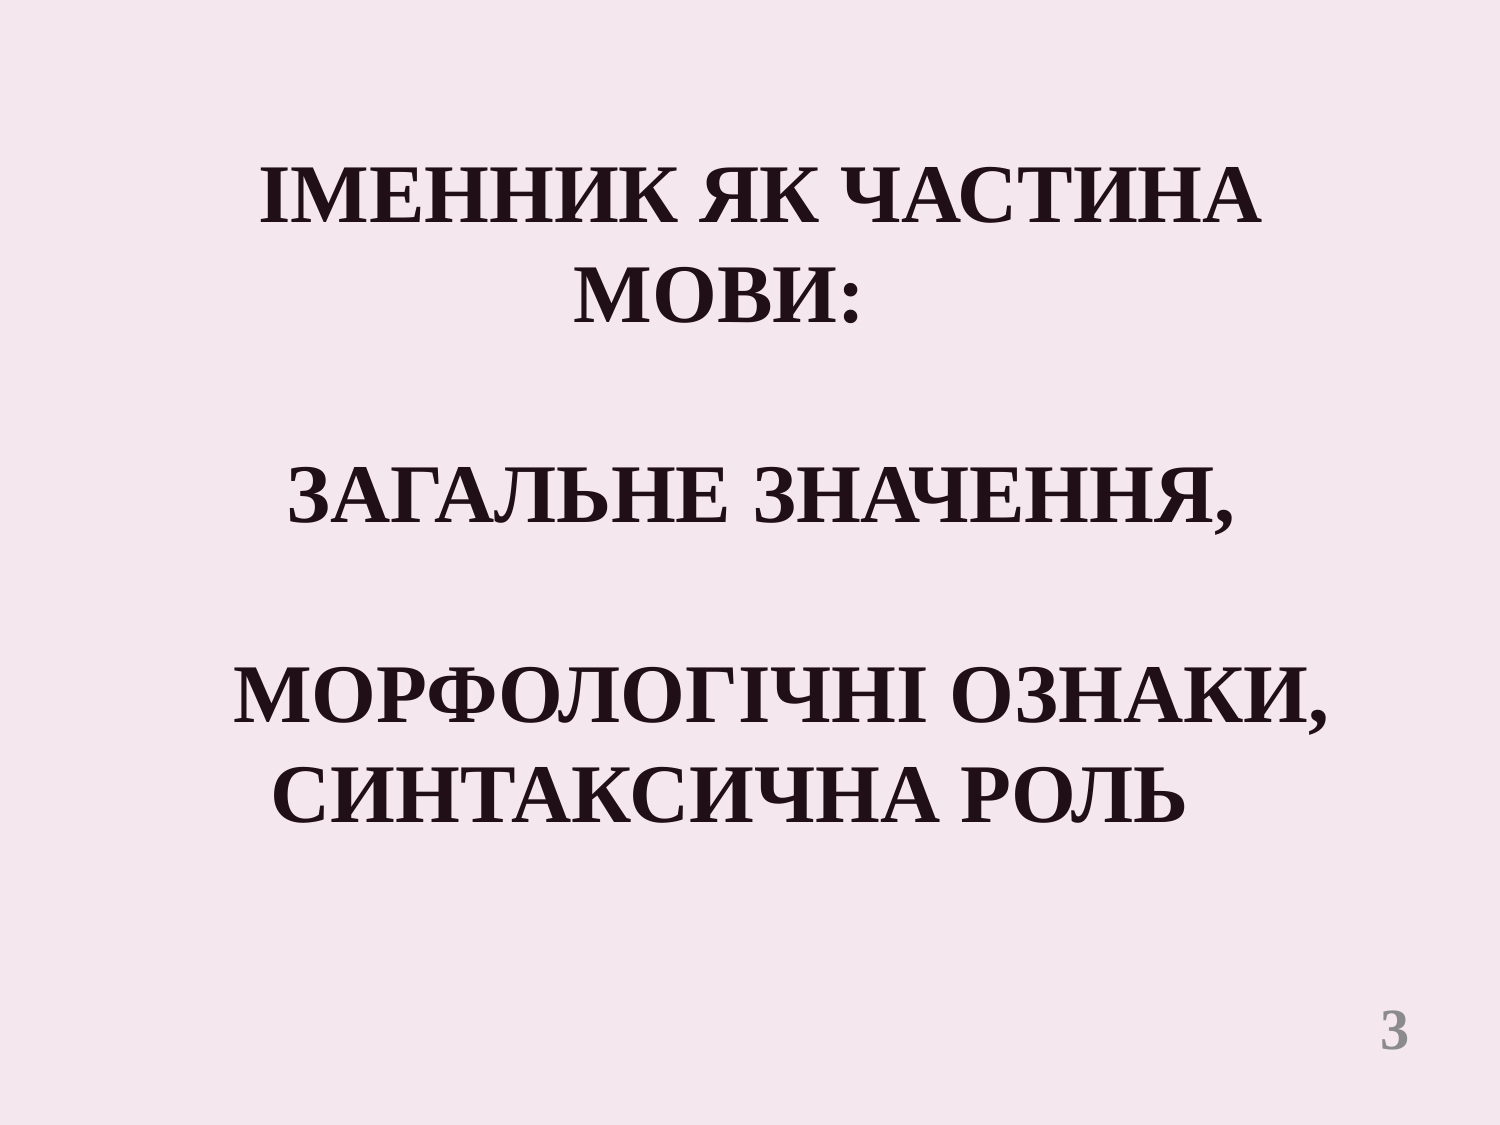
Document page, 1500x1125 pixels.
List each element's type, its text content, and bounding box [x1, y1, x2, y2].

slide_number 3 [1019, 949, 1425, 1103]
title Іменник як частина мови: загальне значення, морфологічні ознаки, синтаксична роль [82, 82, 1357, 997]
